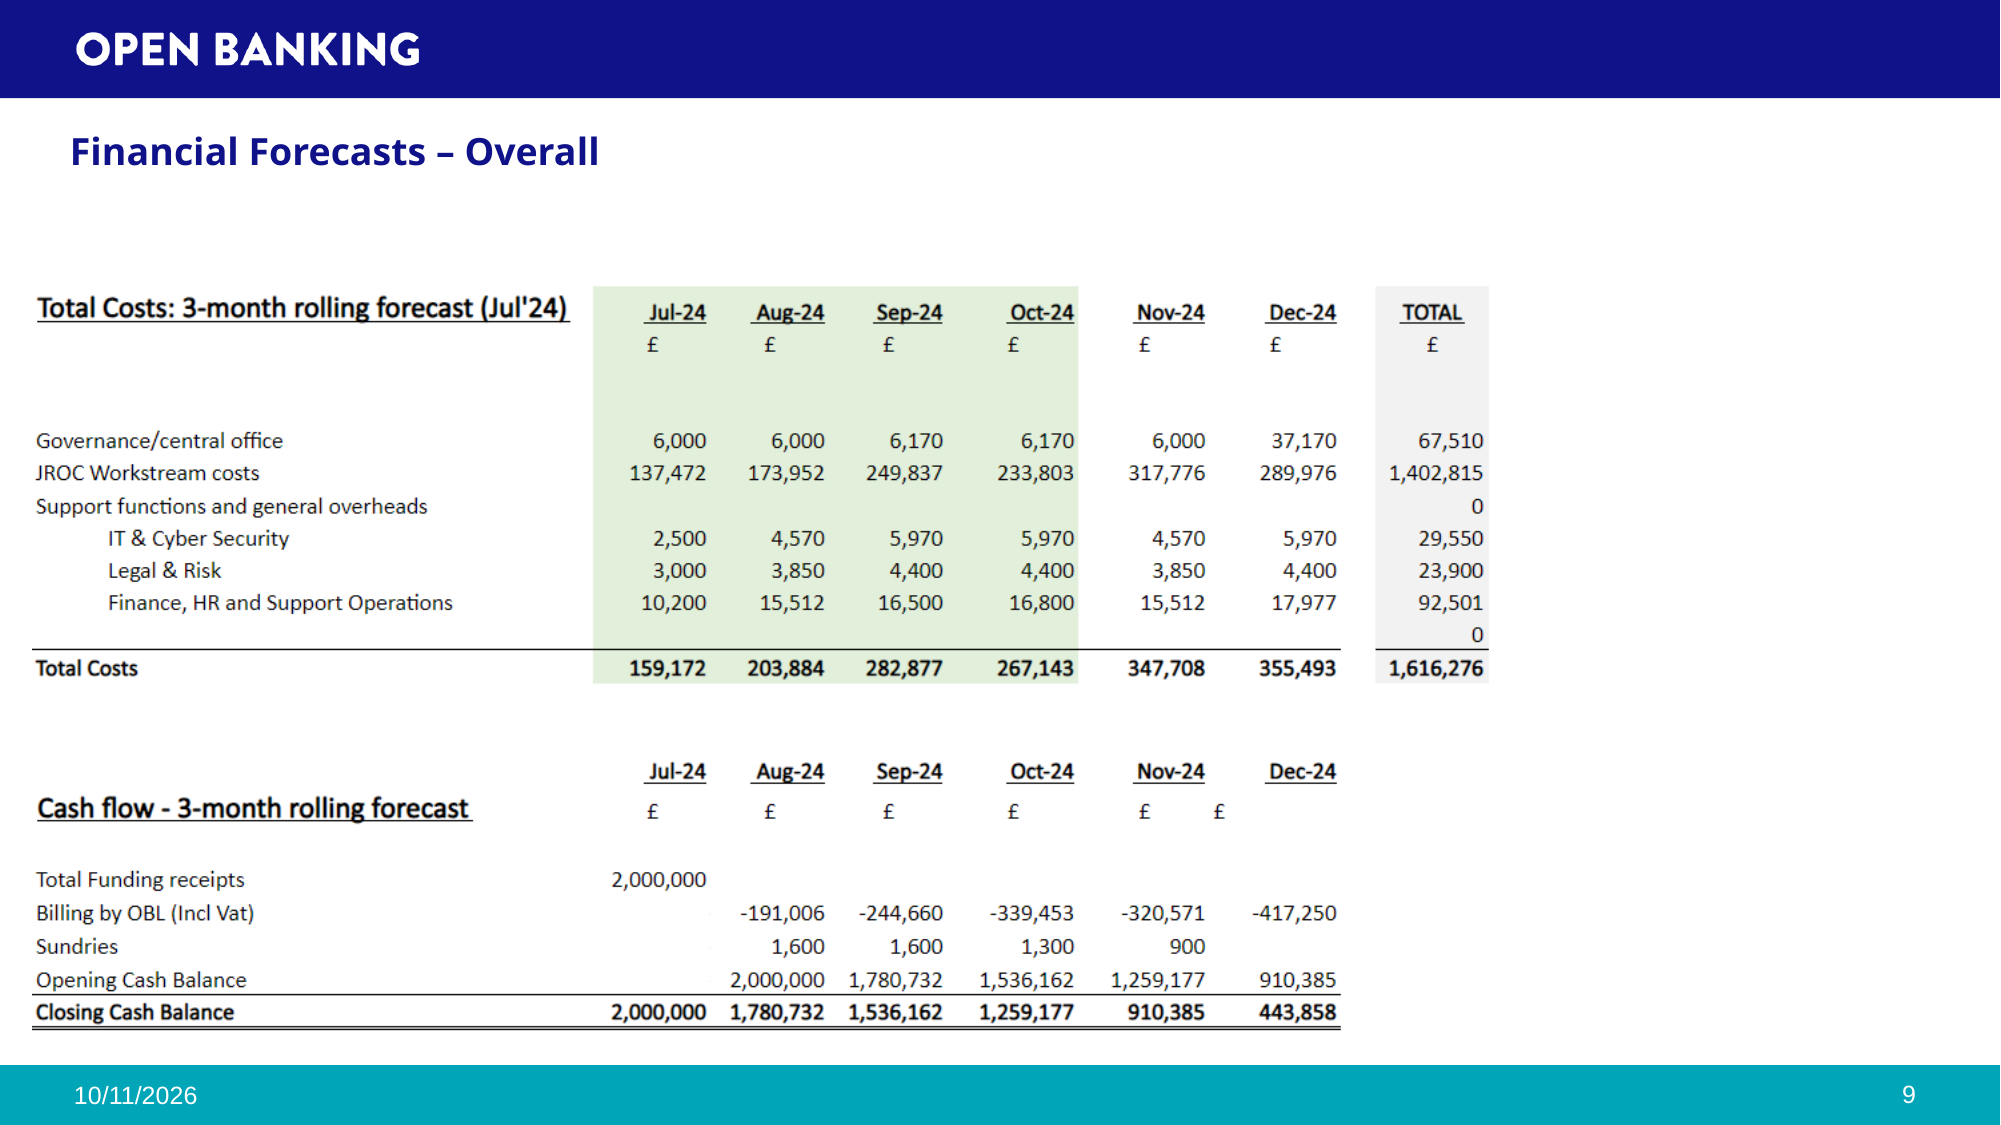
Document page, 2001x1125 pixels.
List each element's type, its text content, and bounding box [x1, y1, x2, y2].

footer [662, 1064, 1338, 1124]
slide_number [59, 1065, 509, 1125]
slide_number 9 [1412, 1064, 1932, 1124]
picture [32, 281, 1537, 1057]
picture [43, 0, 452, 99]
title Financial Forecasts – Overall [54, 125, 1629, 207]
